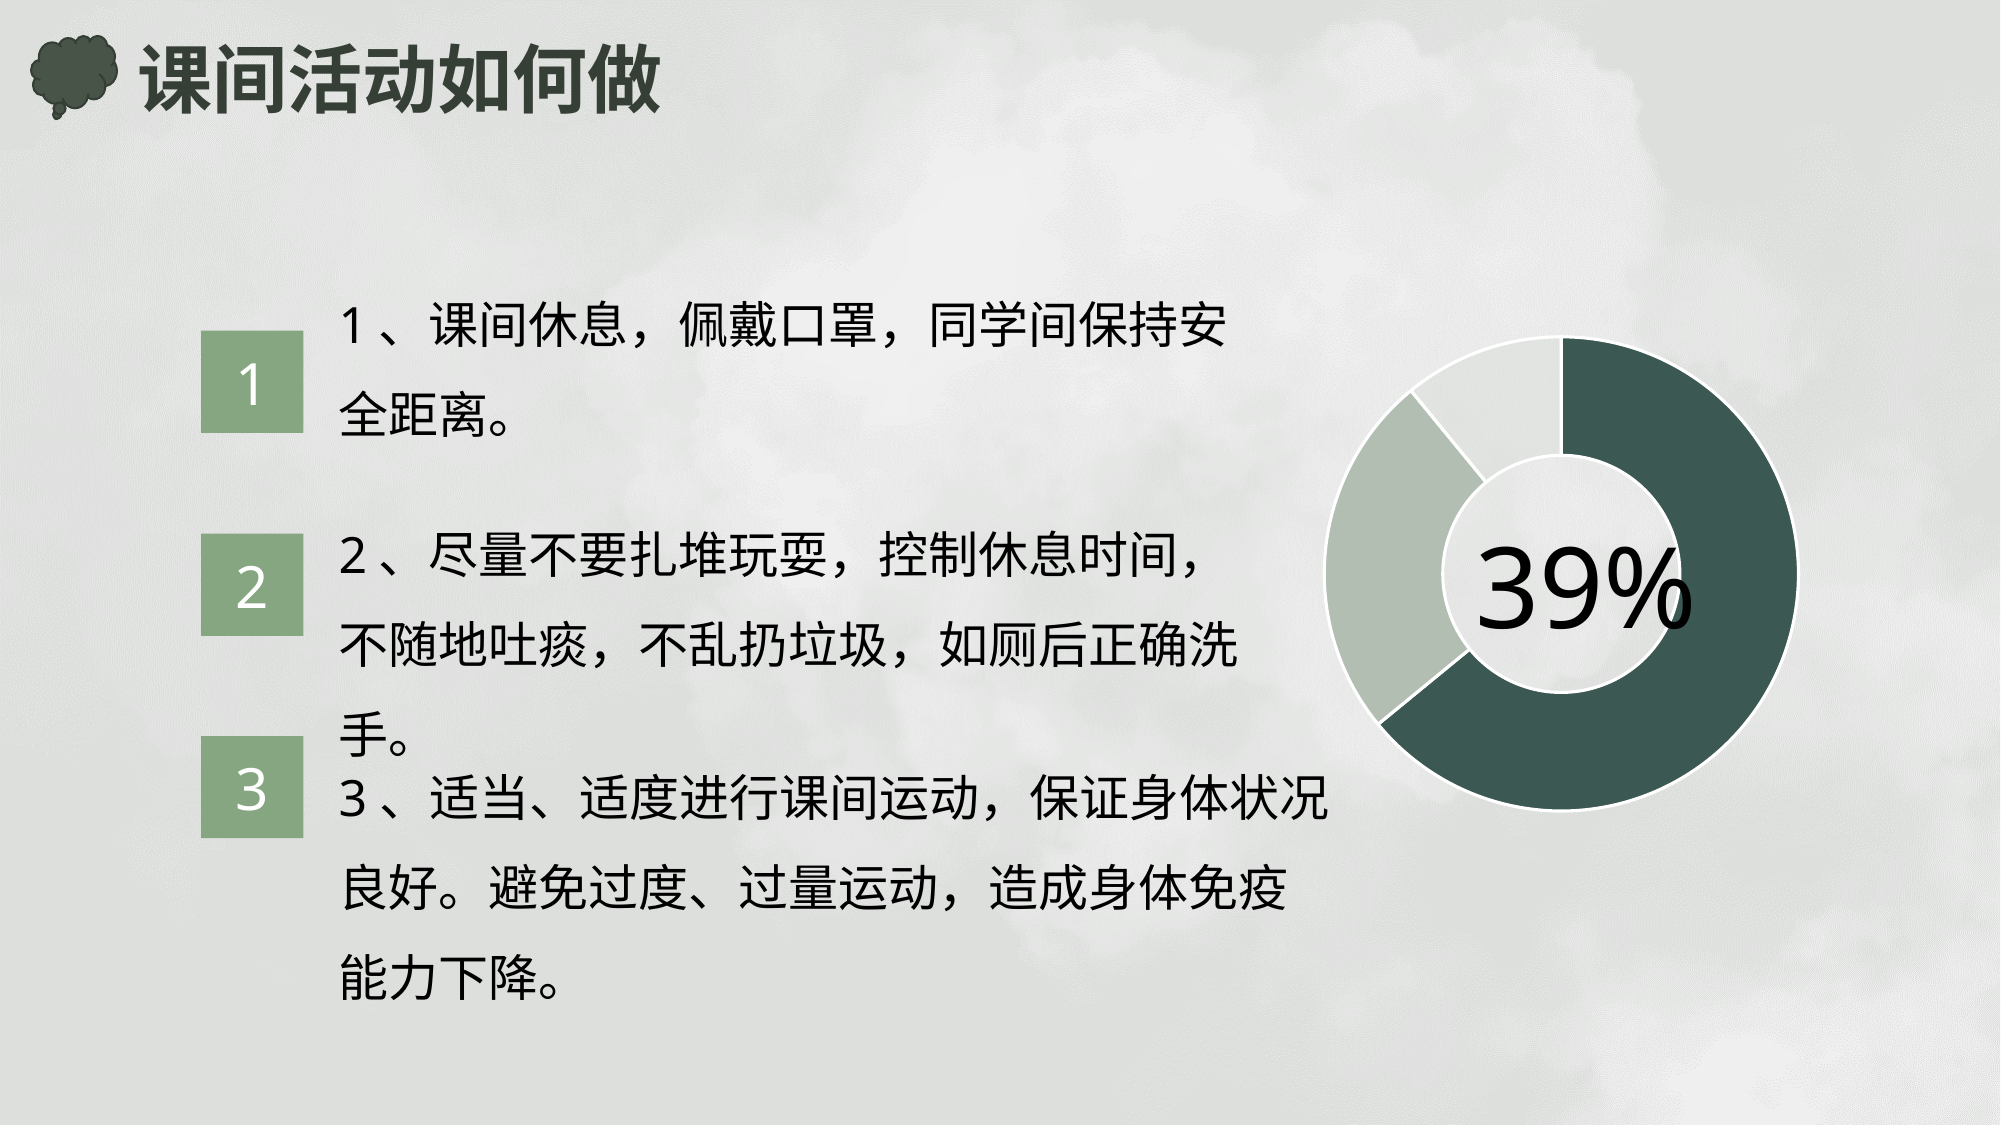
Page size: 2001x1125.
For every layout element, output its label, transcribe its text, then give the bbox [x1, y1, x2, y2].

text_box 2、尽量不要扎堆玩耍，控制休息时间，不随地吐痰，不乱扔垃圾，如厕后正确洗手。 [323, 486, 1117, 729]
text_box 课间活动如何做 [122, 24, 678, 130]
text_box [30, 34, 118, 121]
text_box 2 [200, 533, 304, 637]
text_box 3 [200, 735, 304, 839]
picture [0, 0, 2001, 1125]
text_box 1、课间休息，佩戴口罩，同学间保持安全距离。 [323, 255, 1276, 451]
text_box 1 [200, 330, 304, 434]
chart [1117, 286, 1889, 838]
text_box 3、适当、适度进行课间运动，保证身体状况良好。避免过度、过量运动，造成身体免疫能力下降。 [323, 729, 1348, 1015]
